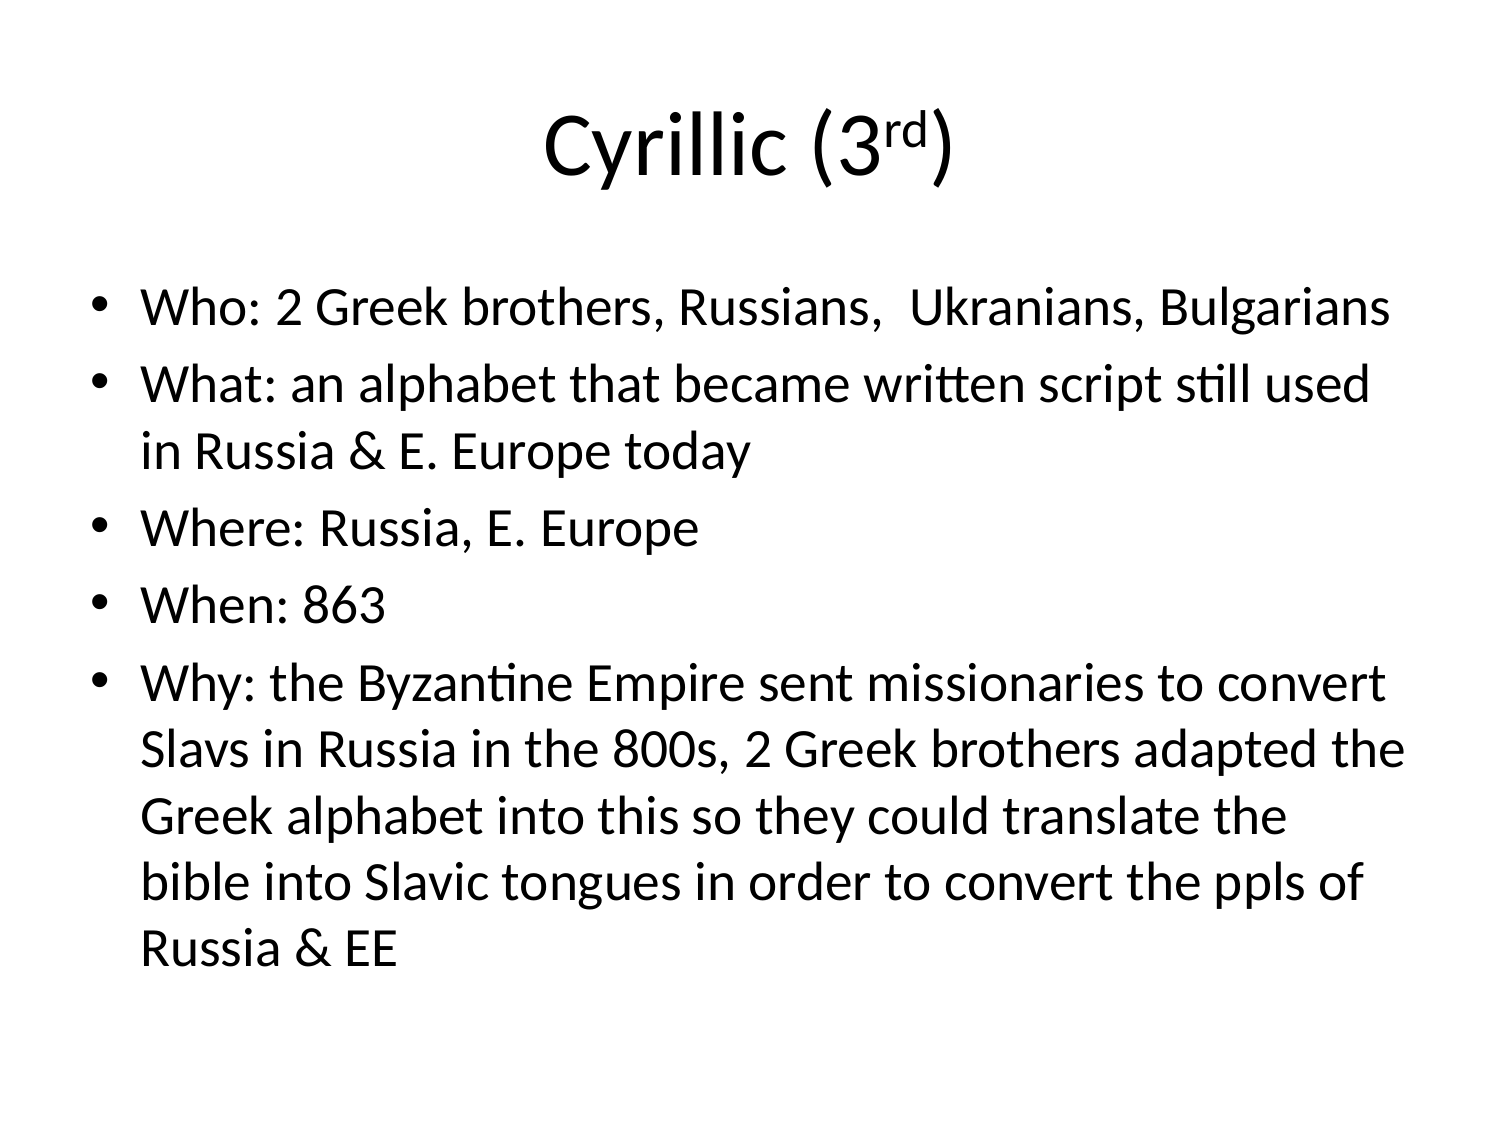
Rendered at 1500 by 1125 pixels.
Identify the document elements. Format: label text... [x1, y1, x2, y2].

list Who: 2 Greek brothers, Russians, Ukranians, Bulgarians What: an alphabet that became written script still used in Russia & E. Europe today Where: Russia, E. Europe When: 863 Why: the Byzantine Empire sent missionaries to convert Slavs in Russia in the 800s, 2 Greek brothers adapted the Greek alphabet into this so they could translate the bible into Slavic tongues in order to convert the ppls of Russia & EE [75, 262, 1425, 1005]
title Cyrillic (3rd) [75, 45, 1425, 233]
